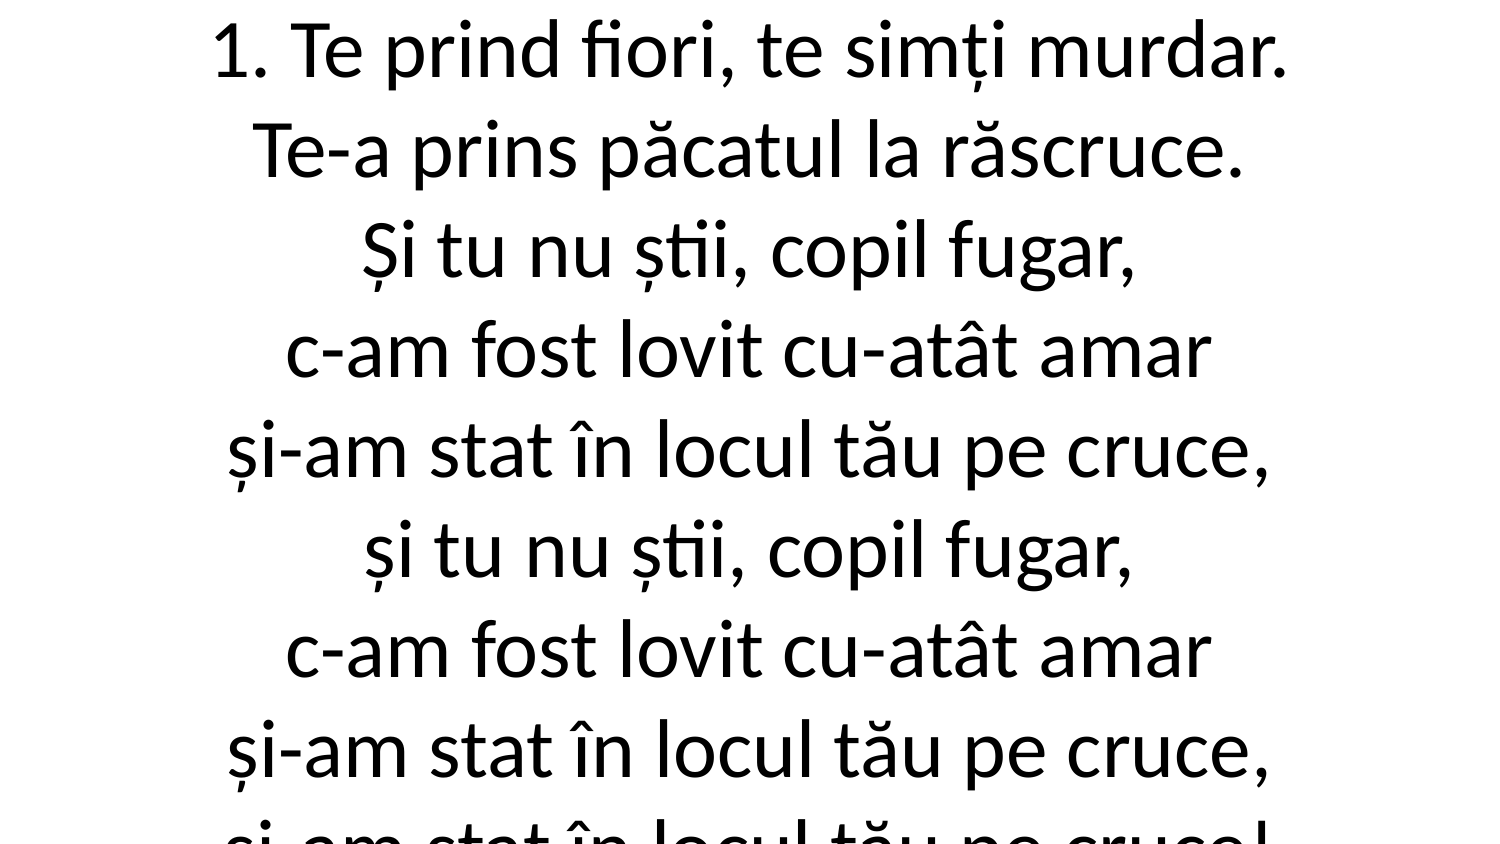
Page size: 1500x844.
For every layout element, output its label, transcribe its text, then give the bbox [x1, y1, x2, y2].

text_box 1. Te prind fiori, te simți murdar. Te-a prins păcatul la răscruce. Și tu nu știi, copil fugar, c-am fost lovit cu-atât amar și-am stat în locul tău pe cruce, și tu nu știi, copil fugar, c-am fost lovit cu-atât amar și-am stat în locul tău pe cruce, și-am stat în locul tău pe cruce! [193, 0, 1307, 844]
